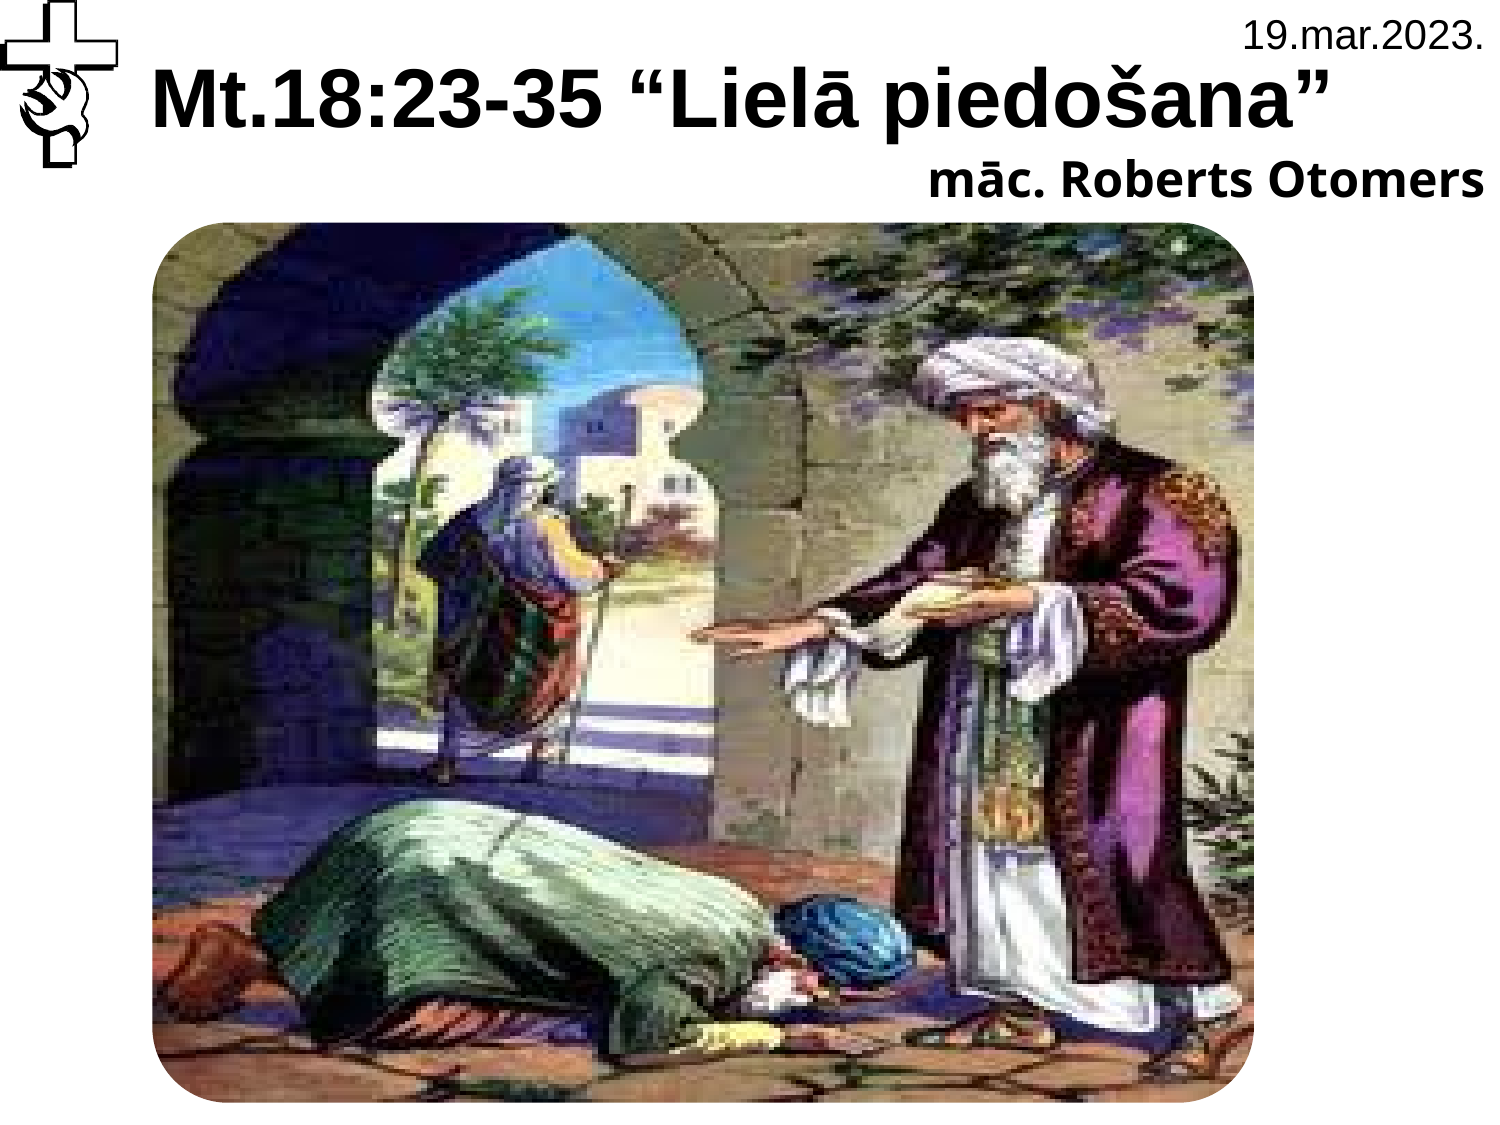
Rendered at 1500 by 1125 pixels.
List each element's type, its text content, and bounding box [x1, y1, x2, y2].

picture [0, 0, 119, 169]
title Mt.18:23-35 “Lielā piedošana” [105, 0, 1381, 188]
picture [152, 222, 1255, 1103]
text_box 19.mar.2023. [1218, 0, 1500, 65]
text_box māc. Roberts Otomers [421, 140, 1500, 216]
